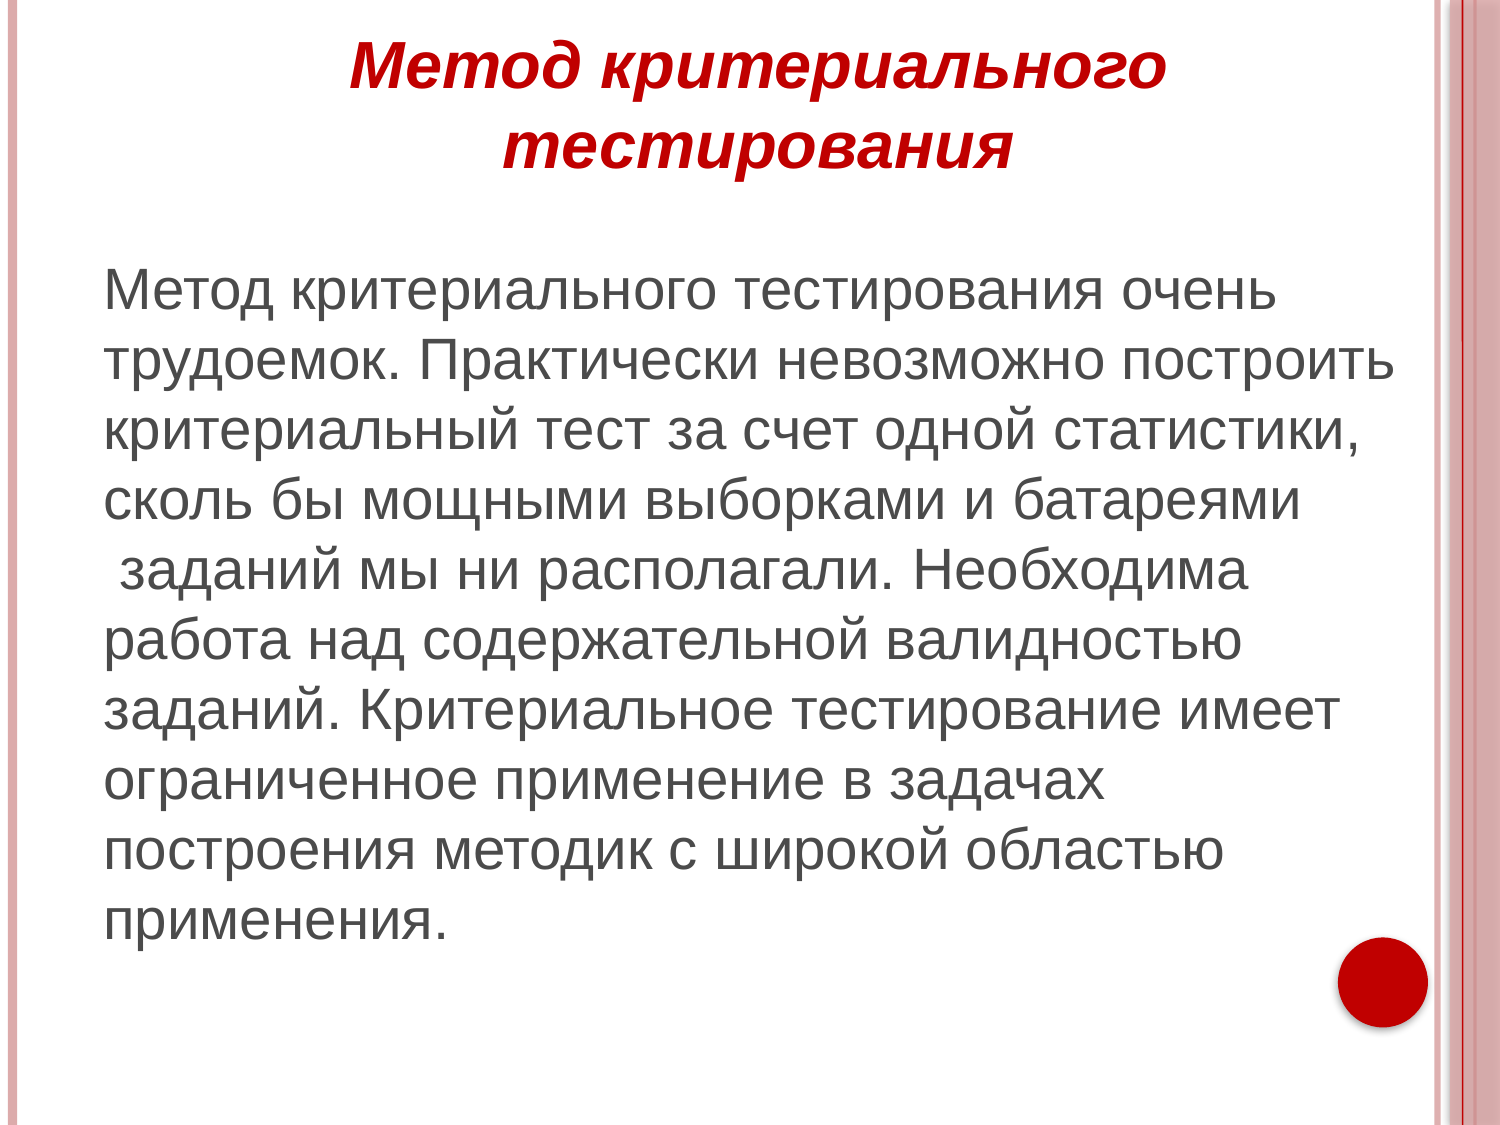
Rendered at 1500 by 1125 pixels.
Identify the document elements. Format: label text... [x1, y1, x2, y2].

text_box Метод критериального тестирования Метод критериального тестирования очень трудоемок. Практически невозможно построить критериальный тест за счет одной статистики, сколь бы мощными выборками и батареями заданий мы ни располагали. Необходима работа над содержательной валидностью заданий. Критериальное тестирование имеет ограниченное применение в задачах построения методик с широкой областью применения. [88, 13, 1430, 959]
